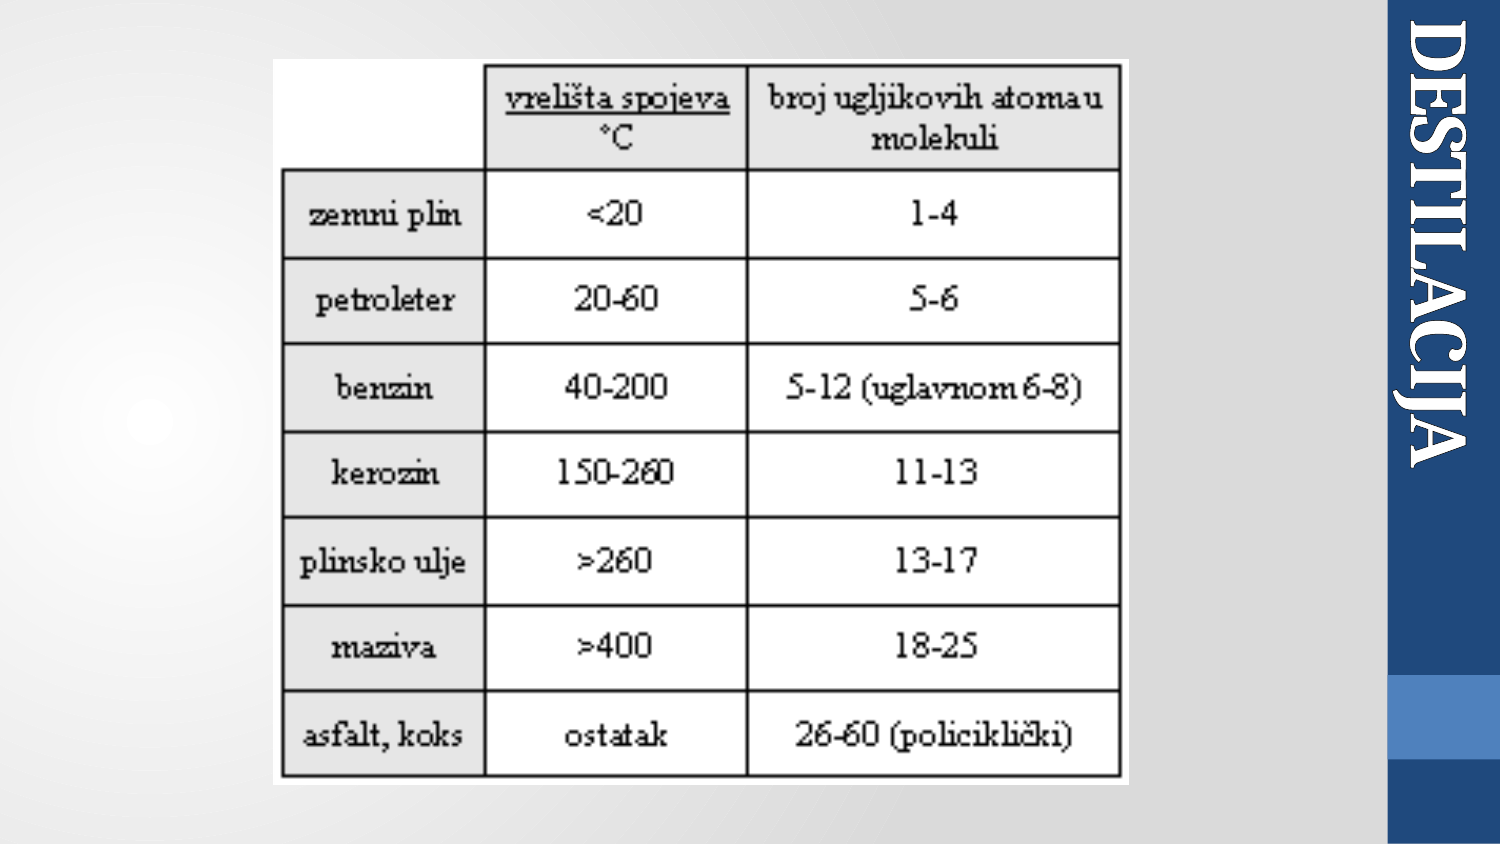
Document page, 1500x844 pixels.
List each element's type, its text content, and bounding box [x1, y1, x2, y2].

title DESTILACIJA [1412, 2, 1476, 631]
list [273, 58, 1129, 785]
